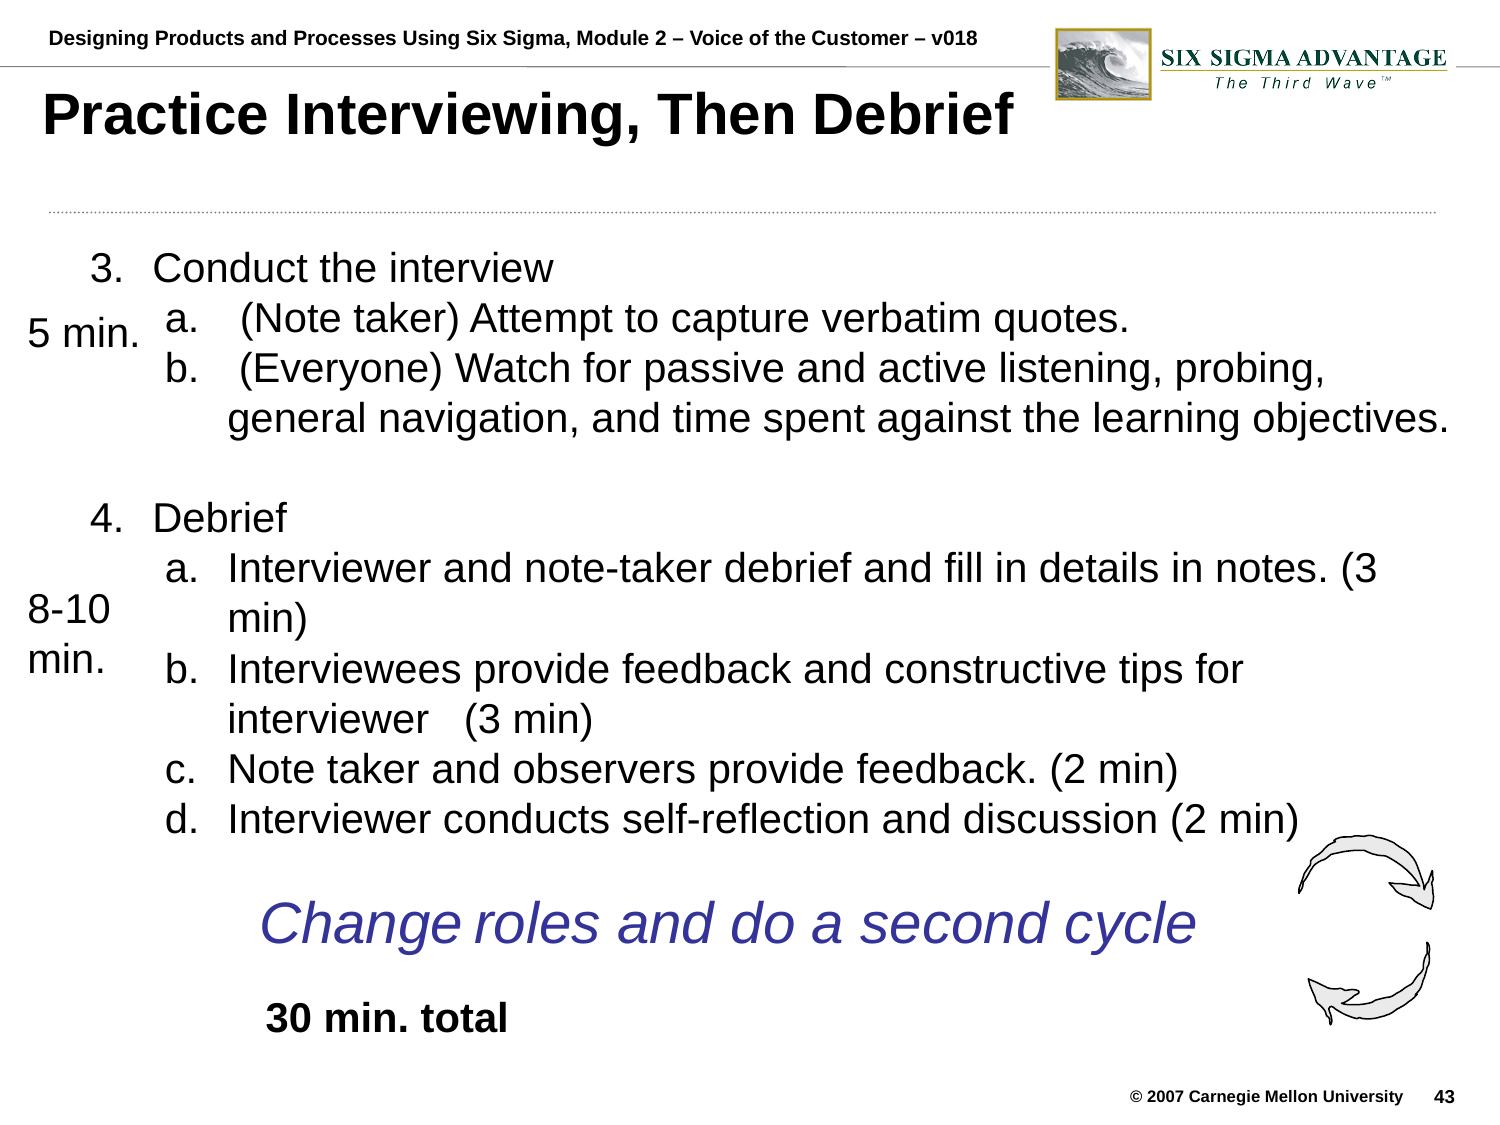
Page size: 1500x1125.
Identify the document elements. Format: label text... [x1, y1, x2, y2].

title Practice Interviewing, Then Debrief [42, 89, 1438, 146]
picture [1049, 24, 1456, 104]
text_box Conduct the interview (Note taker) Attempt to capture verbatim quotes. (Everyone) Watch for passive and active listening, probing, general navigation, and time spent against the learning objectives. Debrief Interviewer and note-taker debrief and fill in details in notes. (3 min) Interviewees provide feedback and constructive tips for interviewer (3 min) Note taker and observers provide feedback. (2 min) Interviewer conducts self-reflection and discussion (2 min) [75, 233, 1472, 849]
text_box 5 min. [12, 298, 181, 363]
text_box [243, 835, 1441, 1017]
text_box 8-10 min. [12, 574, 223, 690]
text_box 30 min. total [250, 1025, 605, 1048]
